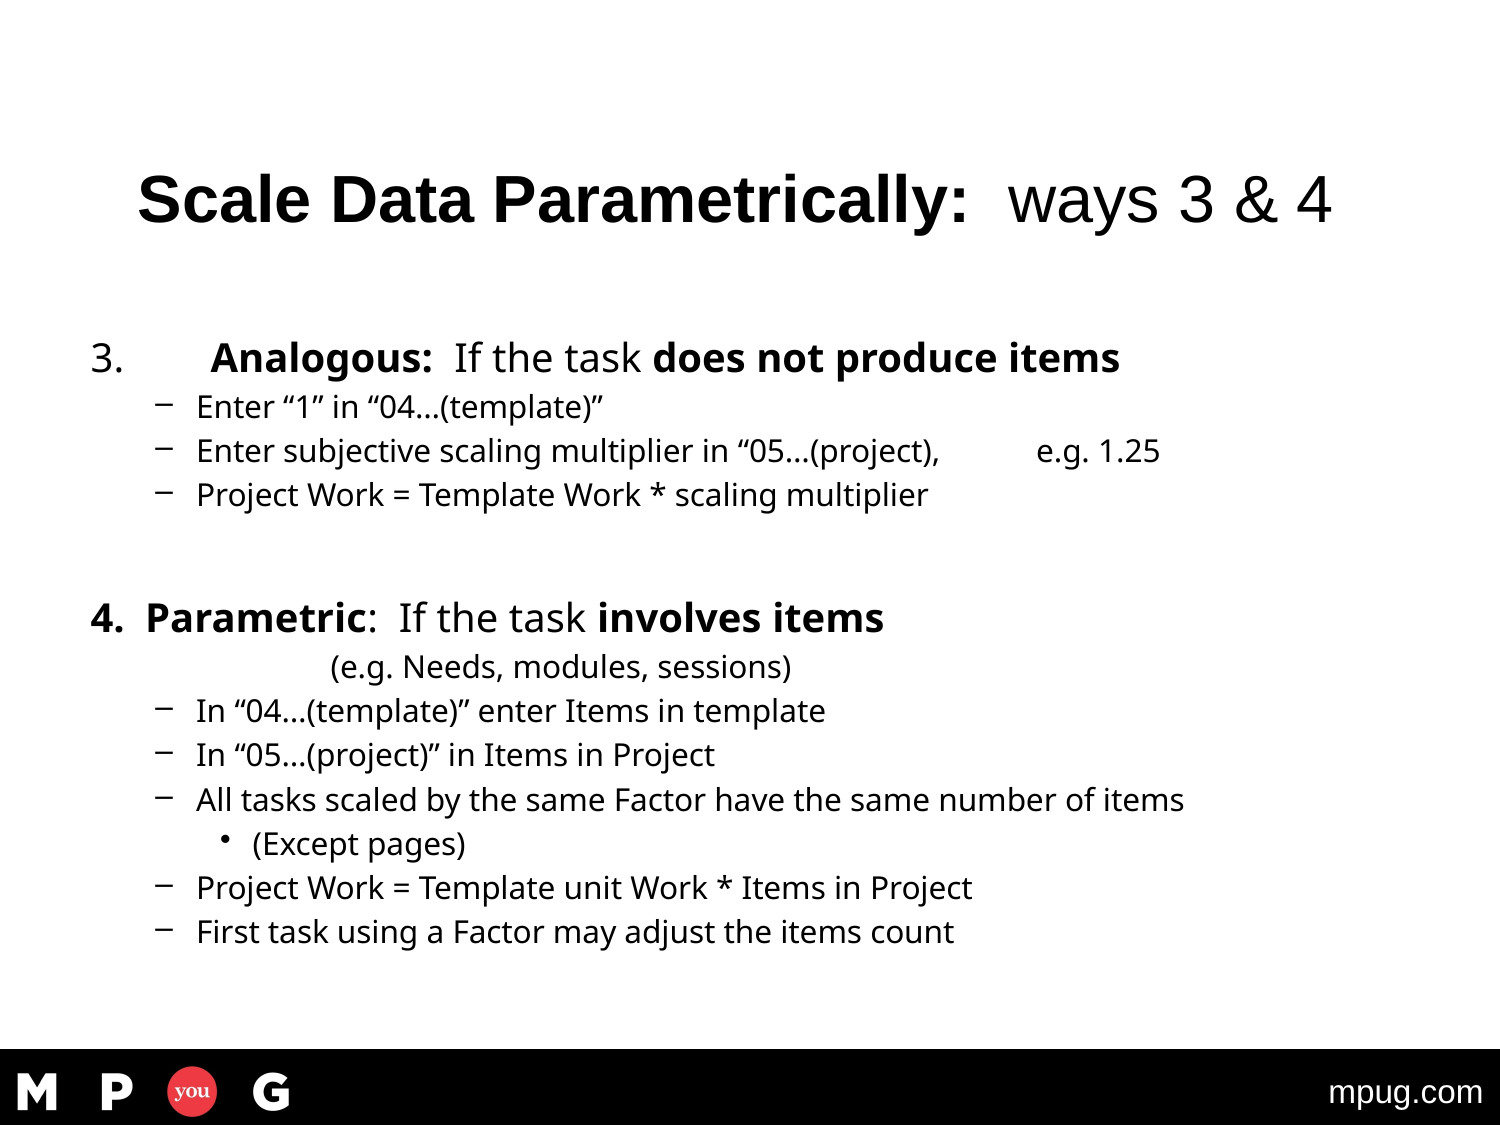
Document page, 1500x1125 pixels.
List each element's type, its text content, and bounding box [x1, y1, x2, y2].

picture [15, 1065, 291, 1119]
list 3. Analogous: If the task does not produce items Enter “1” in “04…(template)” Enter subjective scaling multiplier in “05…(project), e.g. 1.25 Project Work = Template Work * scaling multiplier Parametric: If the task involves items (e.g. Needs, modules, sessions) In “04…(template)” enter Items in template In “05…(project)” in Items in Project All tasks scaled by the same Factor have the same number of items (Except pages) Project Work = Template unit Work * Items in Project First task using a Factor may adjust the items count [75, 324, 1448, 963]
text_box Scale Data Parametrically: ways 3 & 4 [123, 148, 1448, 244]
